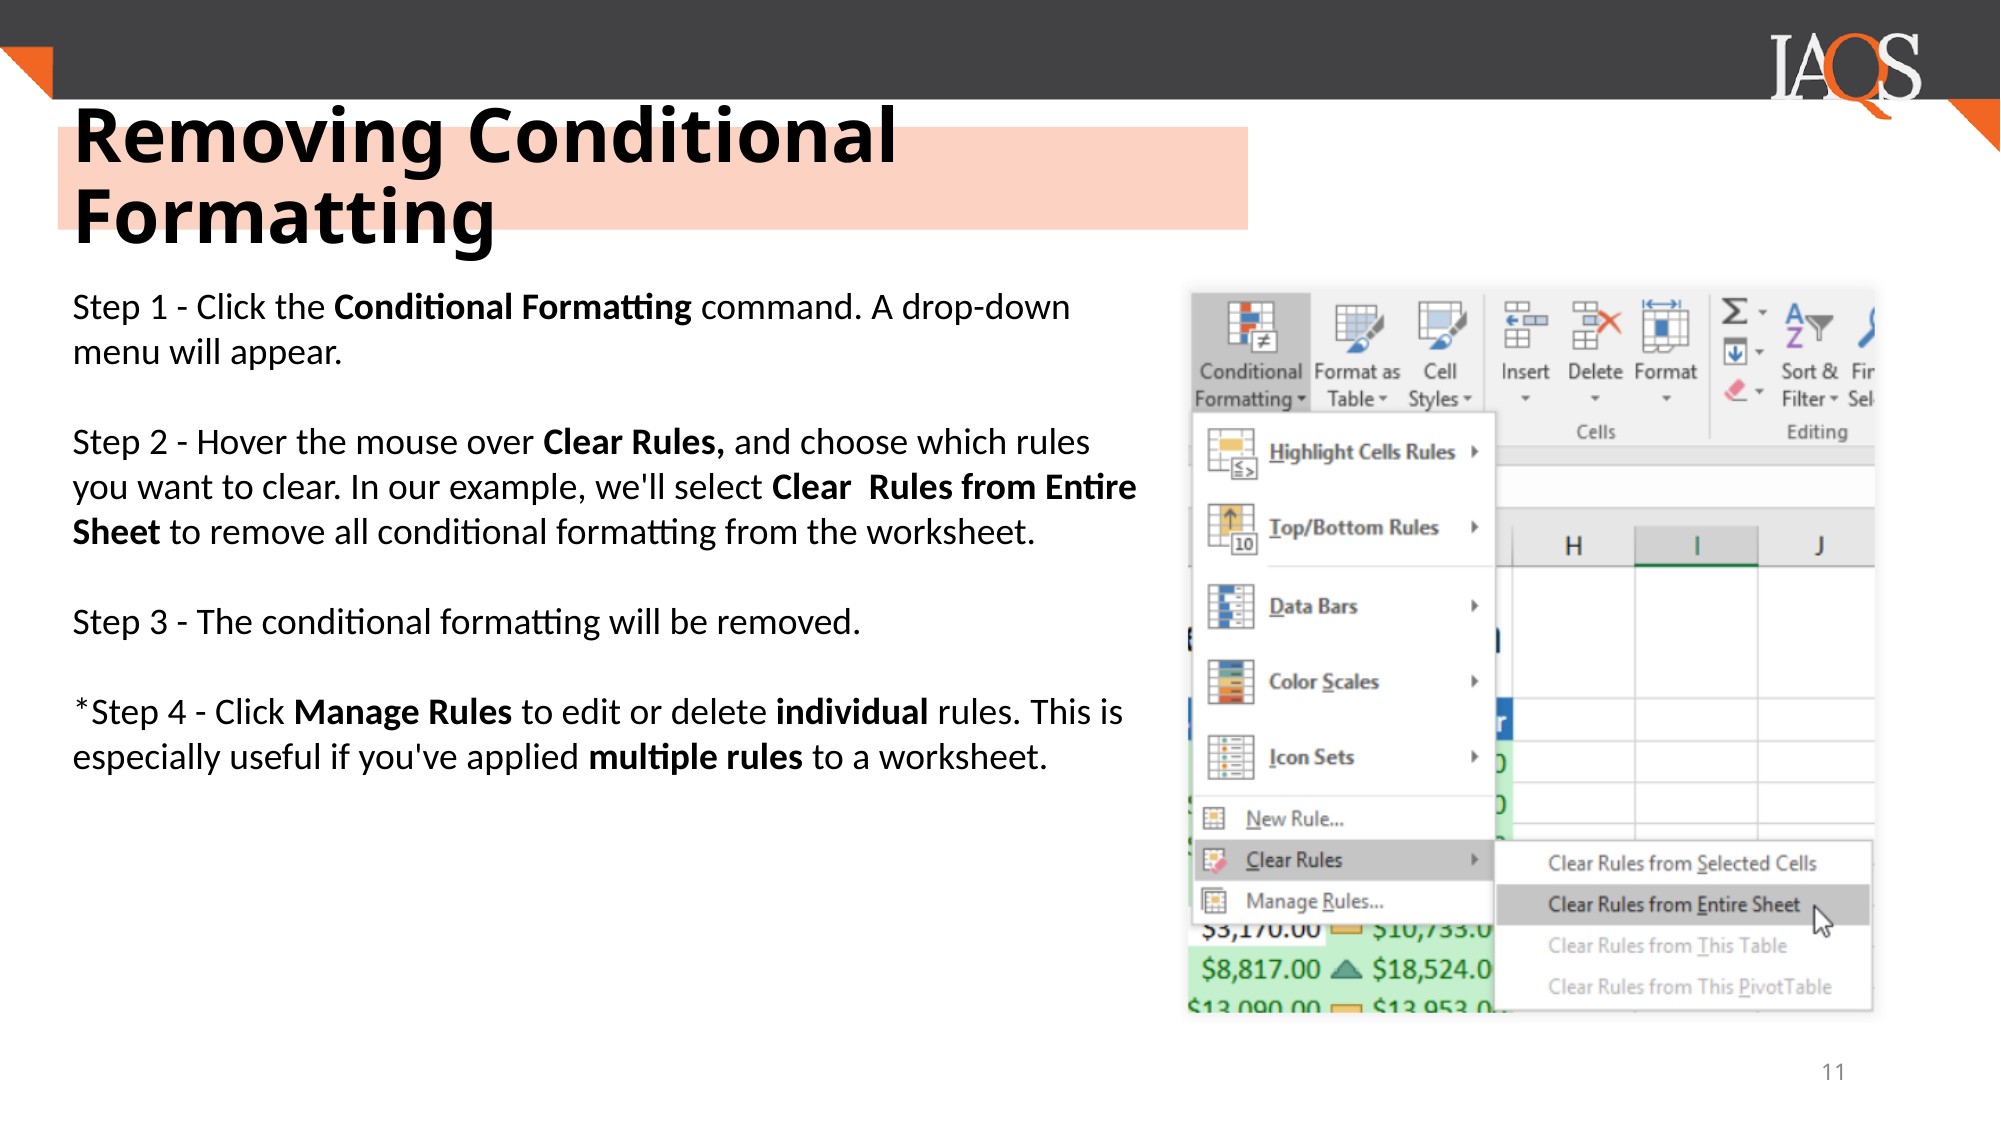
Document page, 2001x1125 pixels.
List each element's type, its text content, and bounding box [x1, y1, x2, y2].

text_box Step 1 - Click the Conditional Formatting command. A drop-down menu will appear. Step 2 - Hover the mouse over Clear Rules, and choose which rules you want to clear. In our example, we'll select Clear Rules from Entire Sheet to remove all conditional formatting from the worksheet. Step 3 - The conditional formatting will be removed. *Step 4 - Click Manage Rules to edit or delete individual rules. This is especially useful if you've applied multiple rules to a worksheet. [57, 274, 1160, 875]
picture [0, 0, 2000, 152]
title Removing Conditional Formatting [57, 126, 1248, 230]
slide_number ‹#› [1412, 1042, 1863, 1103]
picture [1180, 274, 1887, 1024]
